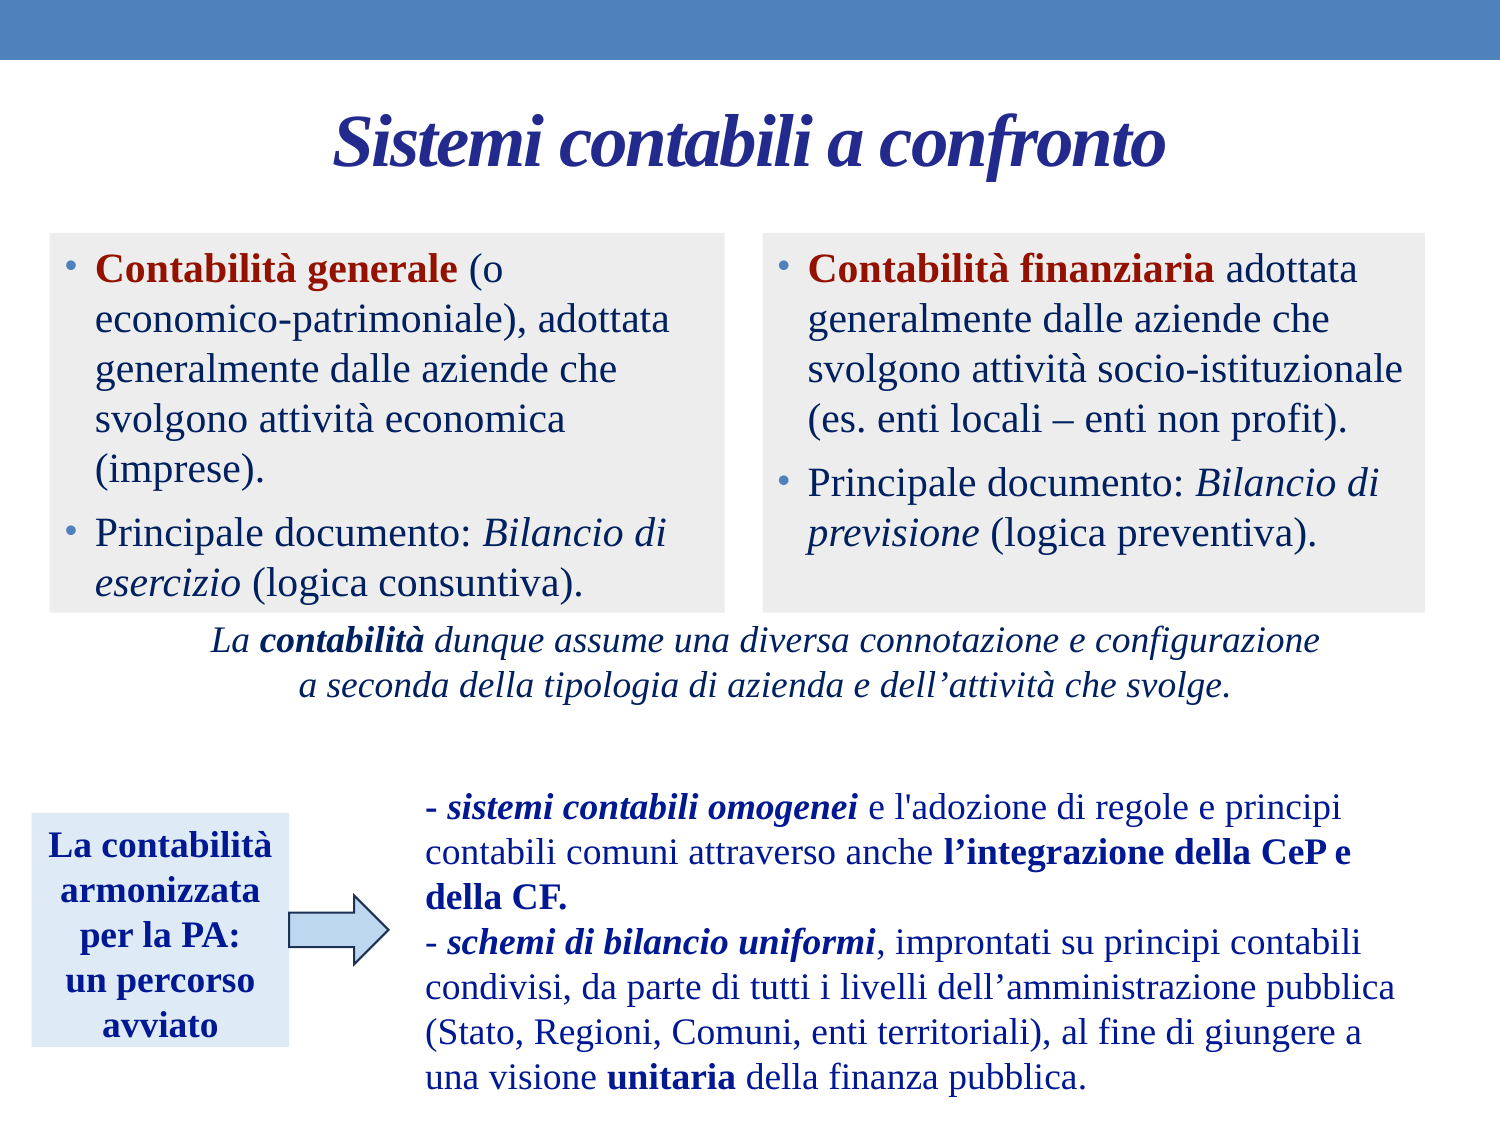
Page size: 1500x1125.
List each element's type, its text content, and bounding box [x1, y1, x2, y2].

text_box - sistemi contabili omogenei e l'adozione di regole e principi contabili comuni attraverso anche l’integrazione della CeP e della CF. - schemi di bilancio uniformi, improntati su principi contabili condivisi, da parte di tutti i livelli dell’amministrazione pubblica (Stato, Regioni, Comuni, enti territoriali), al fine di giungere a una visione unitaria della finanza pubblica. [410, 774, 1425, 1085]
text_box [288, 893, 390, 967]
text_box La contabilità armonizzata per la PA: un percorso avviato [31, 812, 290, 1047]
list Contabilità generale (o economico-patrimoniale), adottata generalmente dalle aziende che svolgono attività economica (imprese). Principale documento: Bilancio di esercizio (logica consuntiva). [49, 232, 725, 613]
title Sistemi contabili a confronto [75, 54, 1425, 218]
list Contabilità finanziaria adottata generalmente dalle aziende che svolgono attività socio-istituzionale (es. enti locali – enti non profit). Principale documento: Bilancio di previsione (logica preventiva). [762, 232, 1425, 613]
text_box La contabilità dunque assume una diversa connotazione e configurazione a seconda della tipologia di azienda e dell’attività che svolge. [185, 607, 1347, 713]
